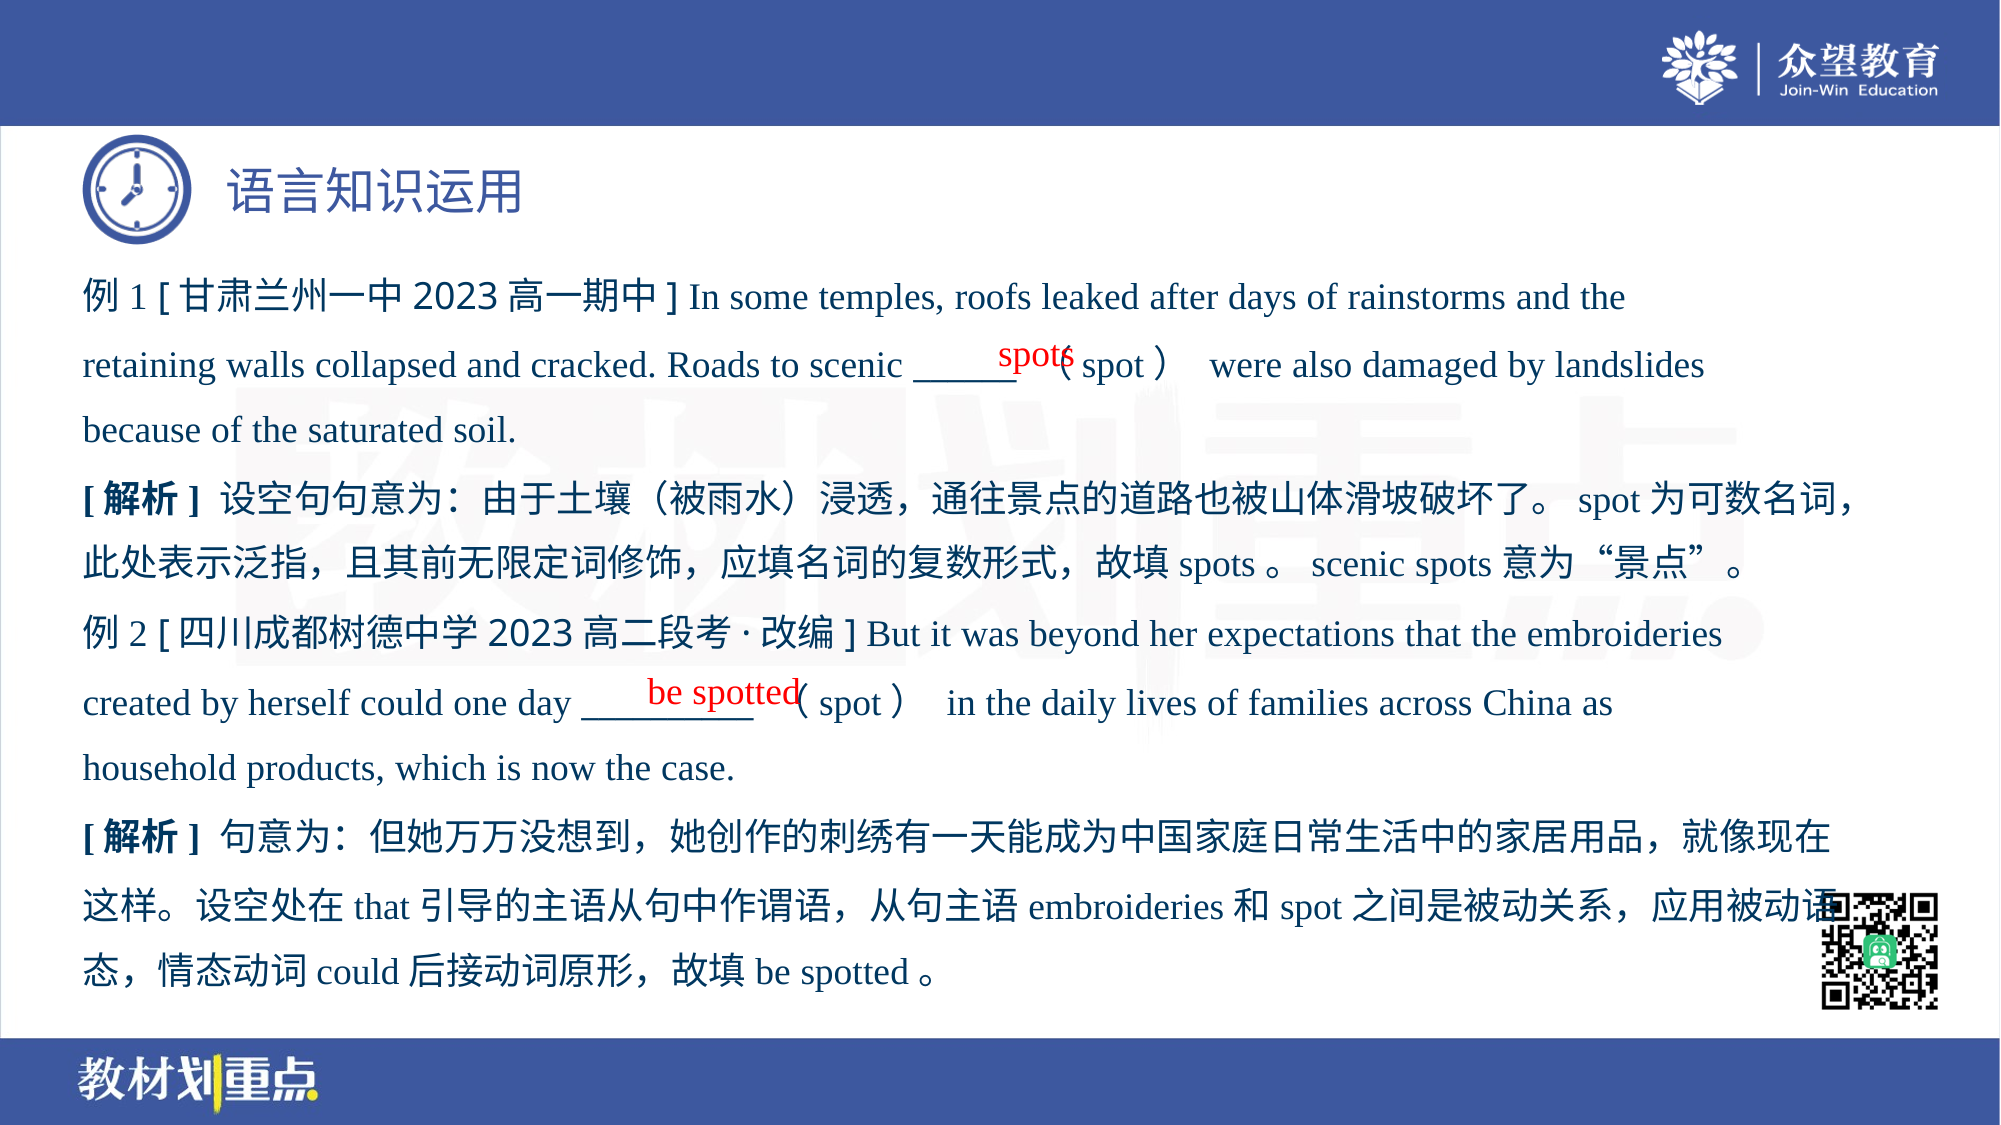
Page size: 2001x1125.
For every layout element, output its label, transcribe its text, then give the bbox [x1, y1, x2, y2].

text_box [解析] 设空句句意为：由于土壤（被雨水）浸透，通往景点的道路也被山体滑坡破坏了。spot为可数名词， 此处表示泛指，且其前无限定词修饰，应填名词的复数形式，故填spots。scenic spots意为“景点”。 [82, 450, 1817, 578]
text_box 例2 [四川成都树德中学2023高二段考·改编] But it was beyond her expectations that the embroideries created by herself could one day __________ （spot） in the daily lives of families across China as household products, which is now the case. [82, 585, 1817, 781]
text_box spots [984, 309, 1089, 368]
text_box 例1 [甘肃兰州一中2023高一期中] In some temples, roofs leaked after days of rainstorms and the retaining walls collapsed and cracked. Roads to scenic ______ （spot） were also damaged by landslides because of the saturated soil. [82, 247, 1817, 444]
text_box [解析] 句意为：但她万万没想到，她创作的刺绣有一天能成为中国家庭日常生活中的家居用品，就像现在 这样。设空处在that引导的主语从句中作谓语，从句主语embroideries和spot之间是被动关系，应用被动语 态，情态动词could后接动词原形，故填be spotted。 [82, 789, 1817, 985]
text_box be spotted [629, 647, 820, 705]
picture [0, 0, 2000, 1125]
